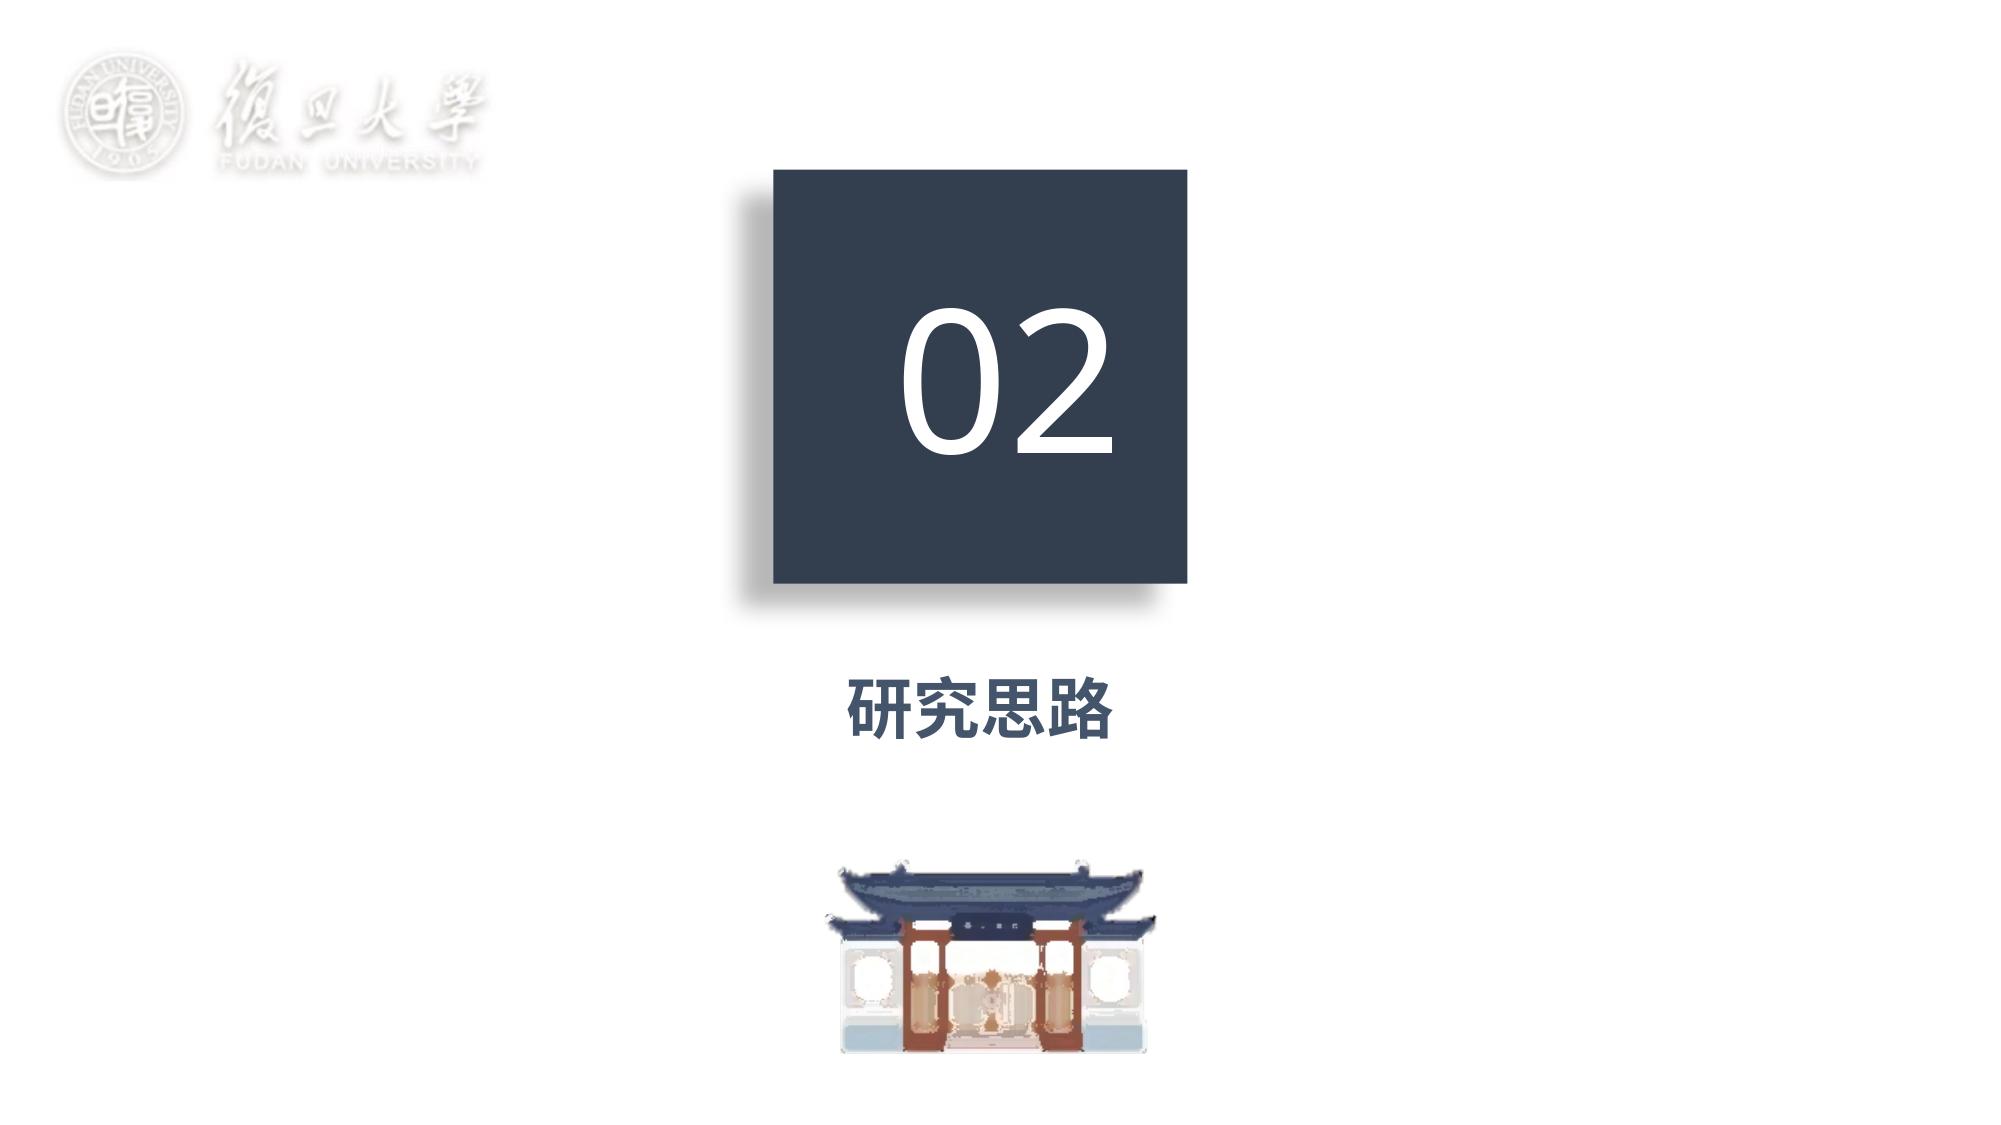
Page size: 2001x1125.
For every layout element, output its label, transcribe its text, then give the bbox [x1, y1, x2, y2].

text_box [772, 169, 1188, 585]
text_box 研究思路 [773, 659, 1188, 755]
text_box 02 [879, 245, 1188, 501]
picture [792, 838, 1208, 1073]
picture [32, 39, 521, 205]
